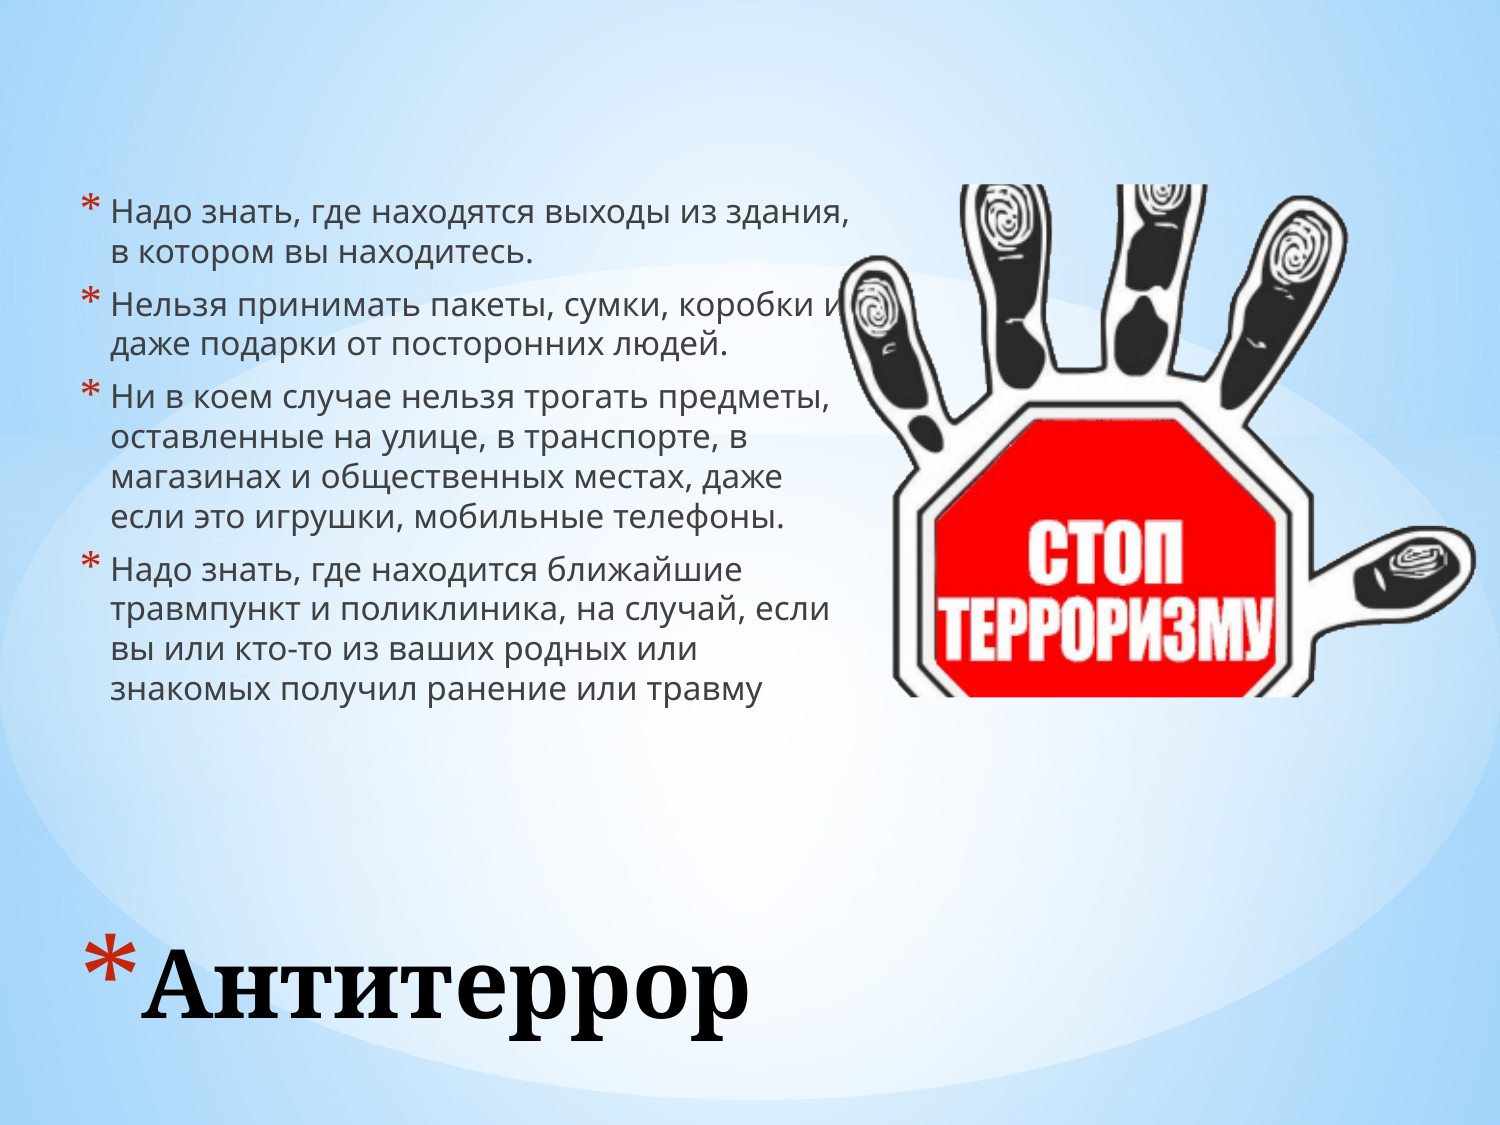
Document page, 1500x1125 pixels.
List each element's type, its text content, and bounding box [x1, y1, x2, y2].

title Антитеррор [64, 857, 1113, 1046]
list Надо знать, где находятся выходы из здания, в котором вы находитесь. Нельзя принимать пакеты, сумки, коробки и даже подарки от посторонних людей. Ни в коем случае нельзя трогать предметы, оставленные на улице, в транспорте, в магазинах и общественных местах, даже если это игрушки, мобильные телефоны. Надо знать, где находится ближайшие травмпункт и поликлиника, на случай, если вы или кто-то из ваших родных или знакомых получил ранение или травму [64, 0, 869, 715]
picture [824, 184, 1500, 698]
